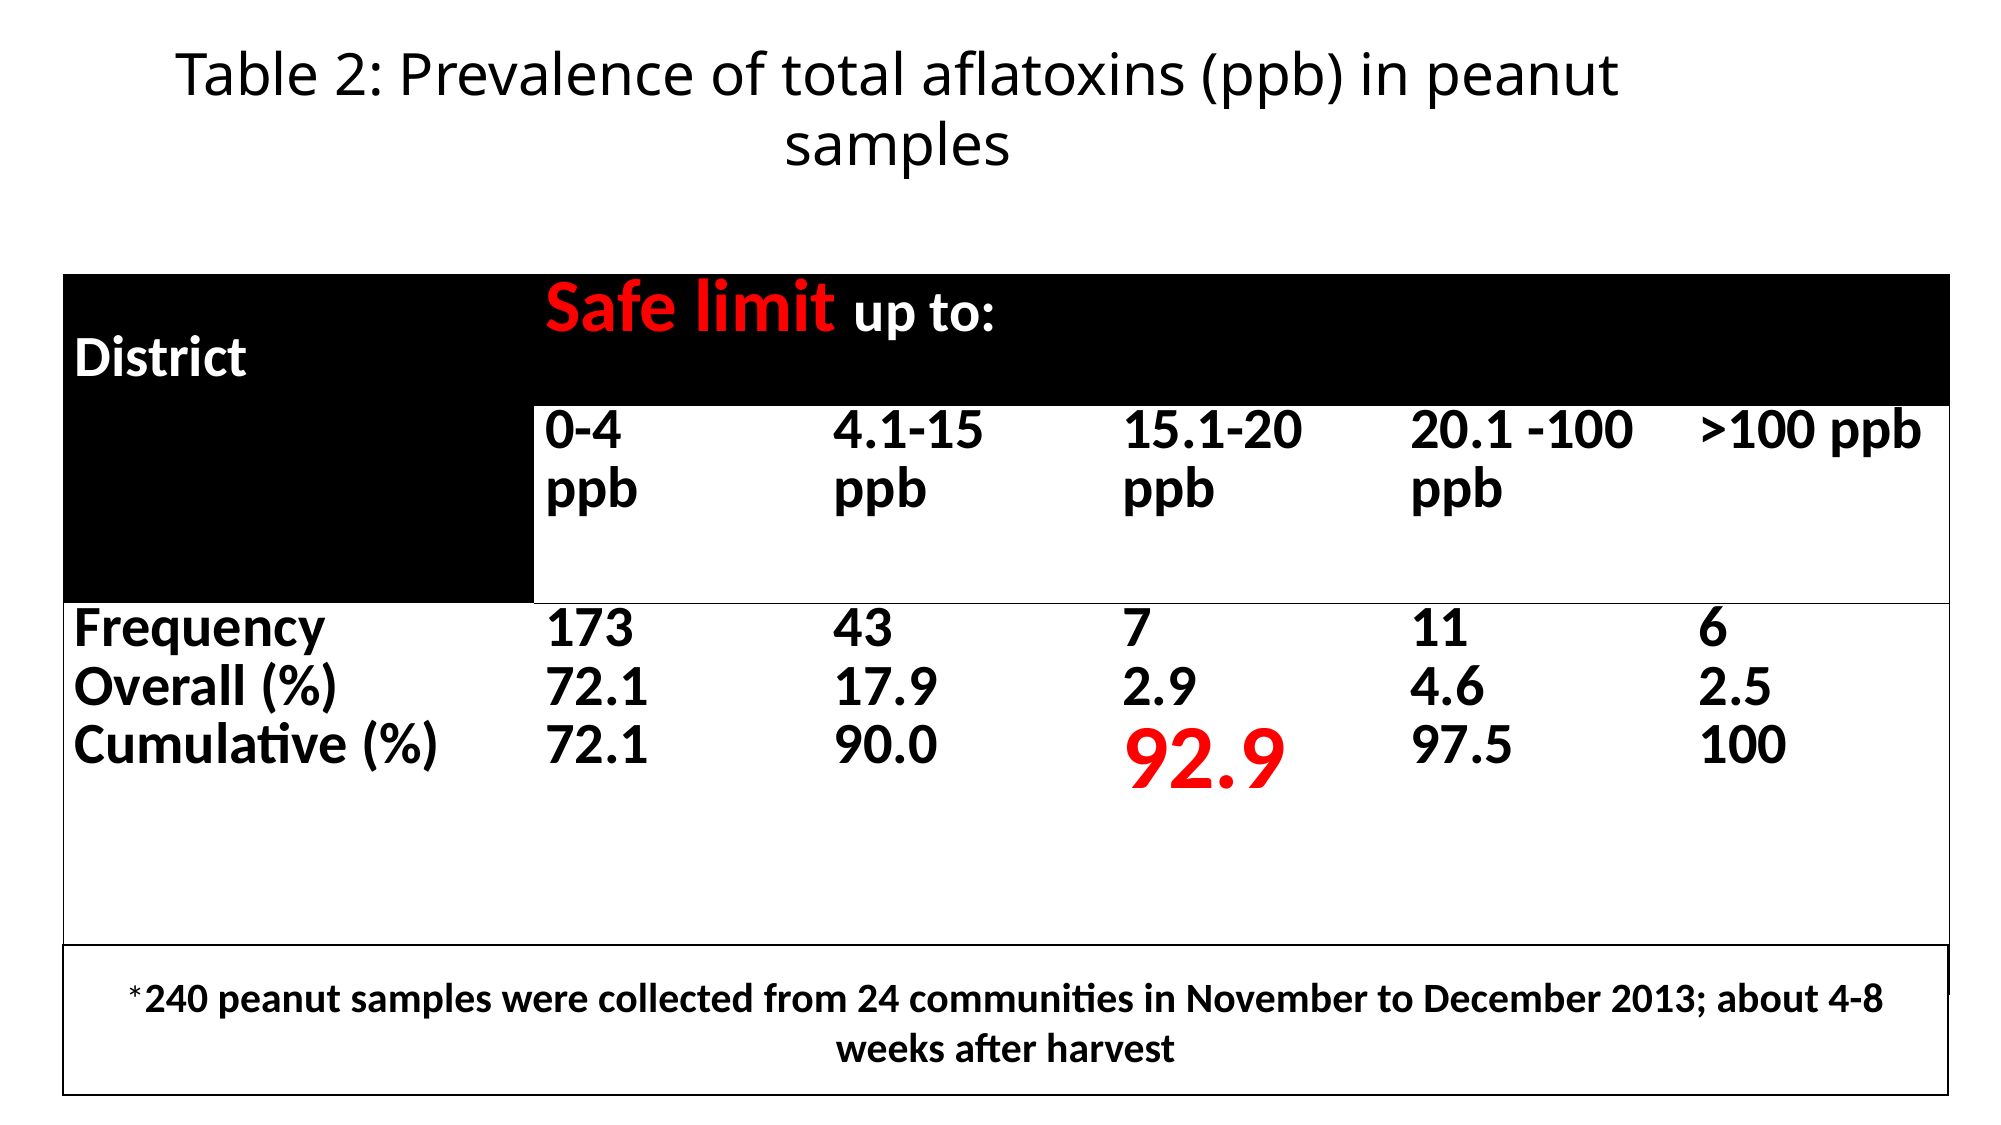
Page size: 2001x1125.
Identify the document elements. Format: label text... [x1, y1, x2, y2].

table_cell 43 17.9 90.0 [822, 604, 1111, 944]
table_cell 6 2.5 100 [1688, 604, 1949, 944]
table_cell 15.1-20 ppb [1111, 406, 1399, 603]
table_cell 11 4.6 97.5 [1399, 604, 1688, 944]
text_box Table 2: Prevalence of total aflatoxins (ppb) in peanut samples [63, 29, 1733, 185]
table_header Safe limit up to: [534, 275, 1949, 405]
table_cell 20.1 -100 ppb [1399, 406, 1688, 603]
table_cell 7 2.9 92.9 [1111, 604, 1399, 944]
text_box *240 peanut samples were collected from 24 communities in November to December 2013; about 4-8 weeks after harvest [62, 944, 1949, 1096]
table_cell 0-4 ppb [534, 406, 822, 603]
table_cell 4.1-15 ppb [822, 406, 1111, 603]
table_cell Frequency Overall (%) Cumulative (%) [64, 603, 534, 944]
table_cell >100 ppb [1688, 406, 1949, 603]
table_header District [64, 275, 534, 603]
table_cell 173 72.1 72.1 [534, 604, 822, 944]
